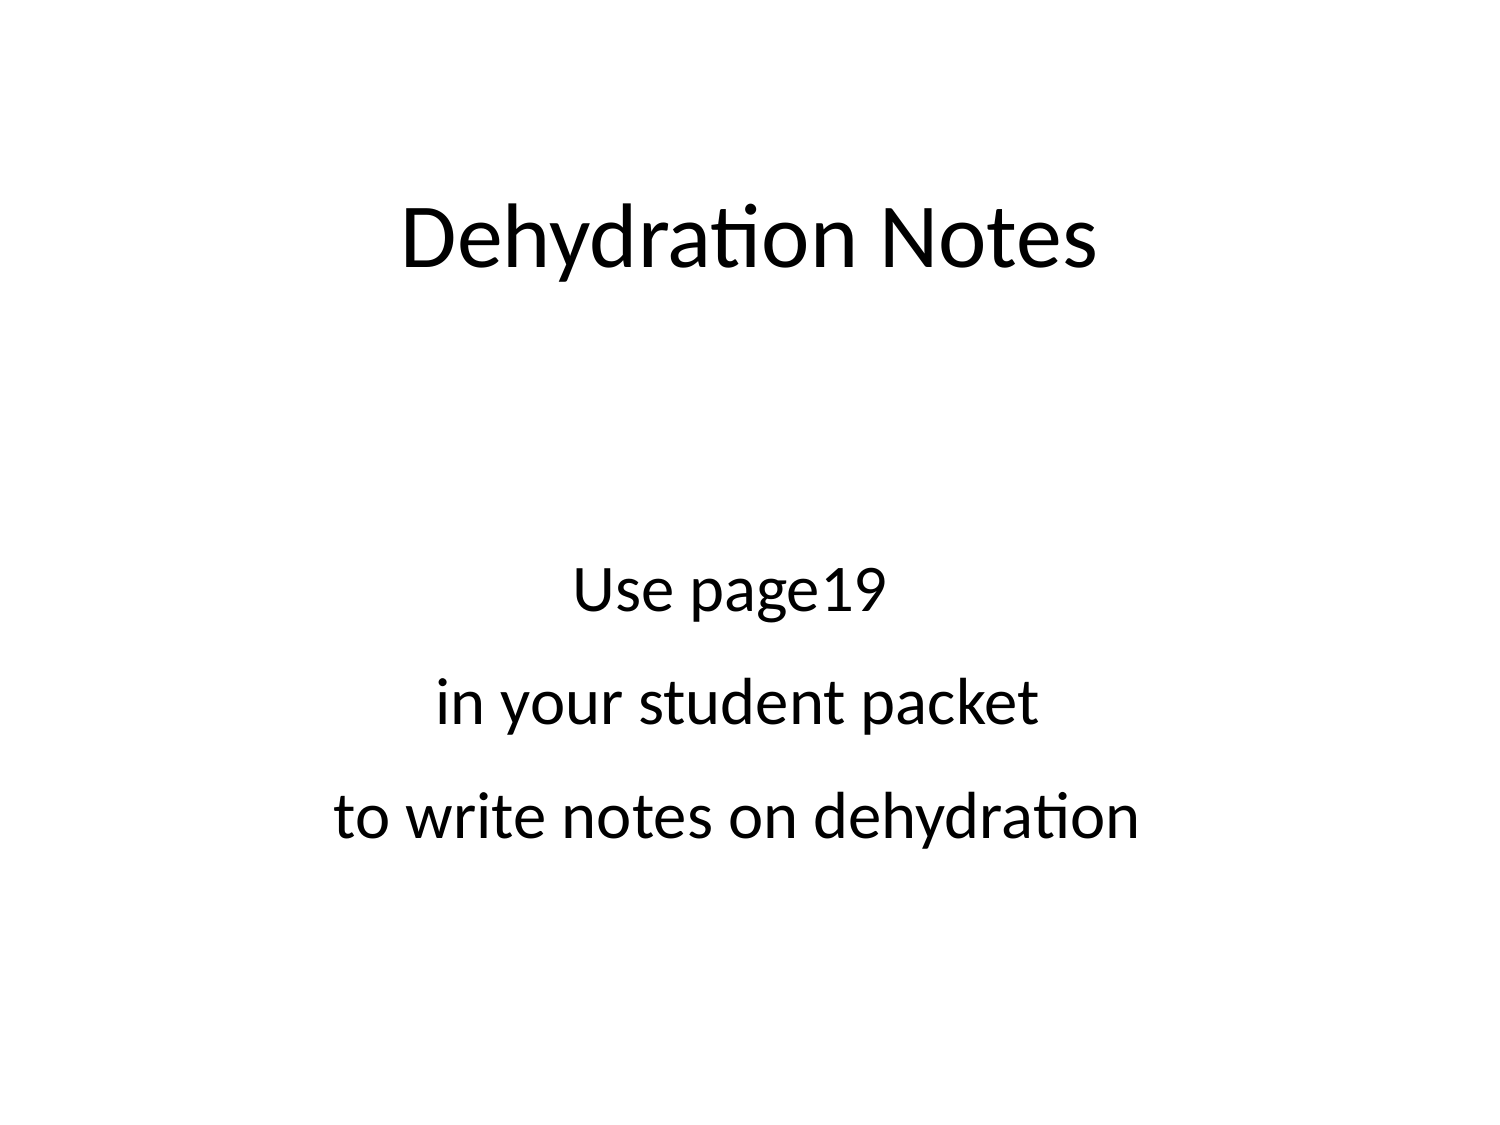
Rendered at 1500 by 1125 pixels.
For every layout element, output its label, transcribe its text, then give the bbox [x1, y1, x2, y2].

text_box Use page19 in your student packet to write notes on dehydration [150, 537, 1325, 859]
title Dehydration Notes [112, 137, 1388, 325]
